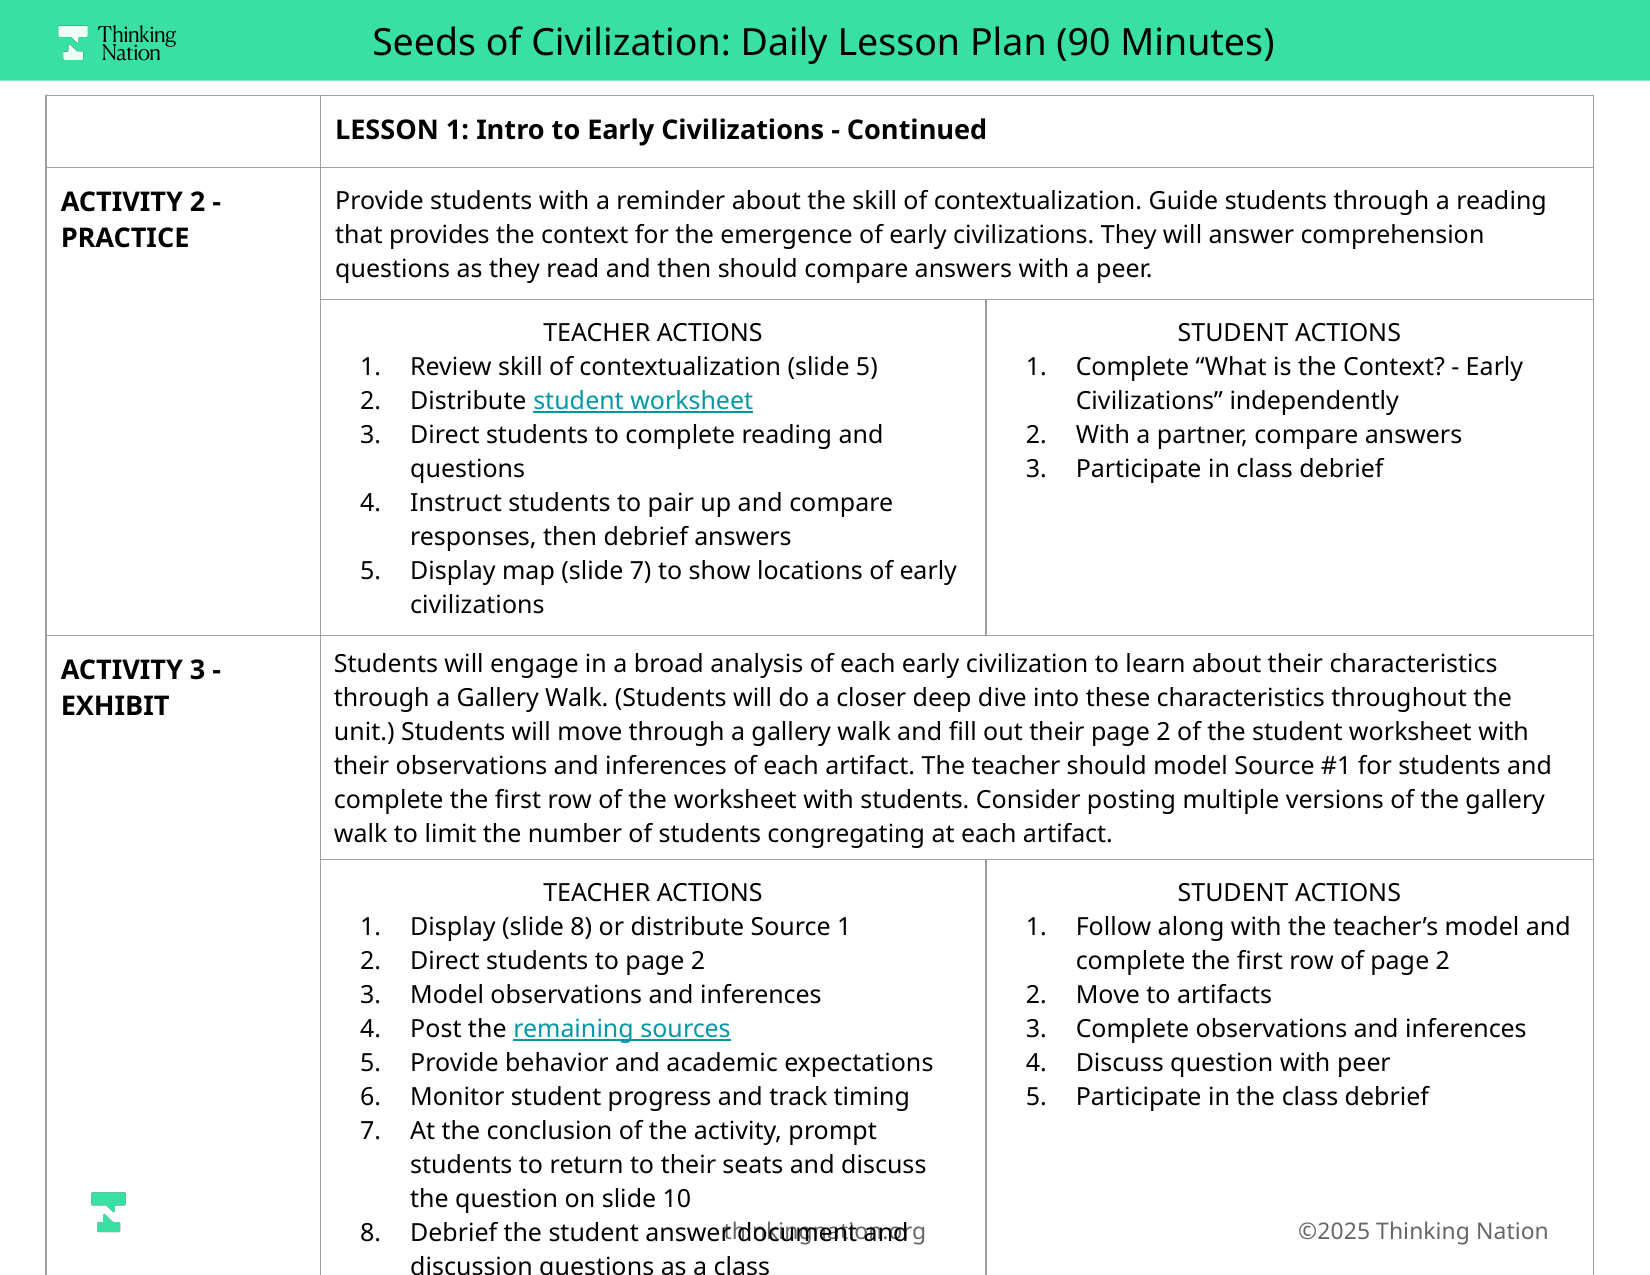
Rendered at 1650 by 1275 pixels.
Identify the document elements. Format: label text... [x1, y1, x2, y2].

table_cell TEACHER ACTIONS Display (slide 8) or distribute Source 1 Direct students to page 2 Model observations and inferences Post the remaining sources Provide behavior and academic expectations Monitor student progress and track timing At the conclusion of the activity, prompt students to return to their seats and discuss the question on slide 10 Debrief the student answer document and discussion questions as a class [321, 860, 985, 1275]
table_header [47, 96, 320, 167]
table_cell ACTIVITY 3 - EXHIBIT [47, 636, 320, 1275]
picture [45, 14, 180, 85]
table_cell Provide students with a reminder about the skill of contextualization. Guide students through a reading that provides the context for the emergence of early civilizations. They will answer comprehension questions as they read and then should compare answers with a peer. [321, 168, 1593, 299]
text_box Seeds of Civilization: Daily Lesson Plan (90 Minutes) [0, 0, 1650, 81]
table_header LESSON 1: Intro to Early Civilizations - Continued [321, 96, 1593, 167]
table_cell ACTIVITY 2 - PRACTICE [47, 168, 320, 635]
table_cell Students will engage in a broad analysis of each early civilization to learn about their characteristics through a Gallery Walk. (Students will do a closer deep dive into these characteristics throughout the unit.) Students will move through a gallery walk and fill out their page 2 of the student worksheet with their observations and inferences of each artifact. The teacher should model Source #1 for students and complete the first row of the worksheet with students. Consider posting multiple versions of the gallery walk to limit the number of students congregating at each artifact. [321, 636, 1593, 859]
table_cell STUDENT ACTIONS Complete “What is the Context? - Early Civilizations” independently With a partner, compare answers Participate in class debrief [987, 300, 1593, 635]
table_cell TEACHER ACTIONS Review skill of contextualization (slide 5) Distribute student worksheet Direct students to complete reading and questions Instruct students to pair up and compare responses, then debrief answers Display map (slide 7) to show locations of early civilizations [321, 300, 985, 635]
picture [80, 1184, 136, 1240]
table_cell STUDENT ACTIONS Follow along with the teacher’s model and complete the first row of page 2 Move to artifacts Complete observations and inferences Discuss question with peer Participate in the class debrief [987, 860, 1593, 1275]
